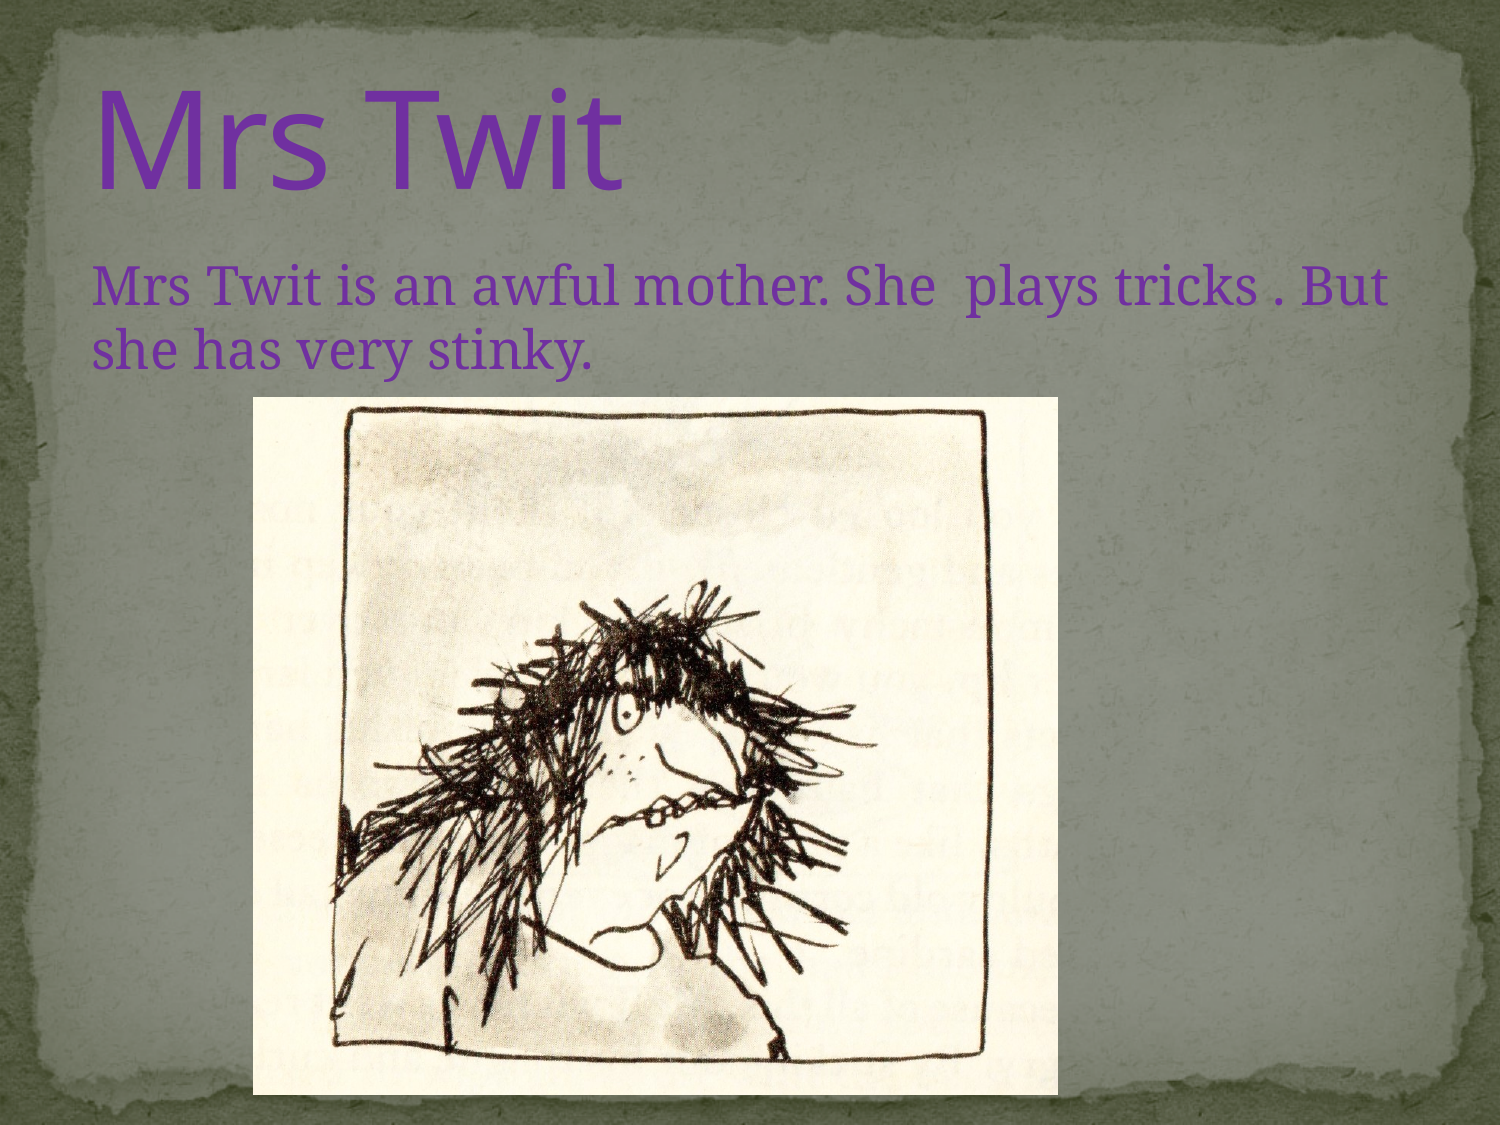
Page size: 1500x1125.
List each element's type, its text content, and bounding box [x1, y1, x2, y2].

title Mrs Twit [74, 24, 1425, 225]
picture [253, 397, 1058, 1095]
list Mrs Twit is an awful mother. She plays tricks . But she has very stinky. [76, 243, 1427, 1011]
